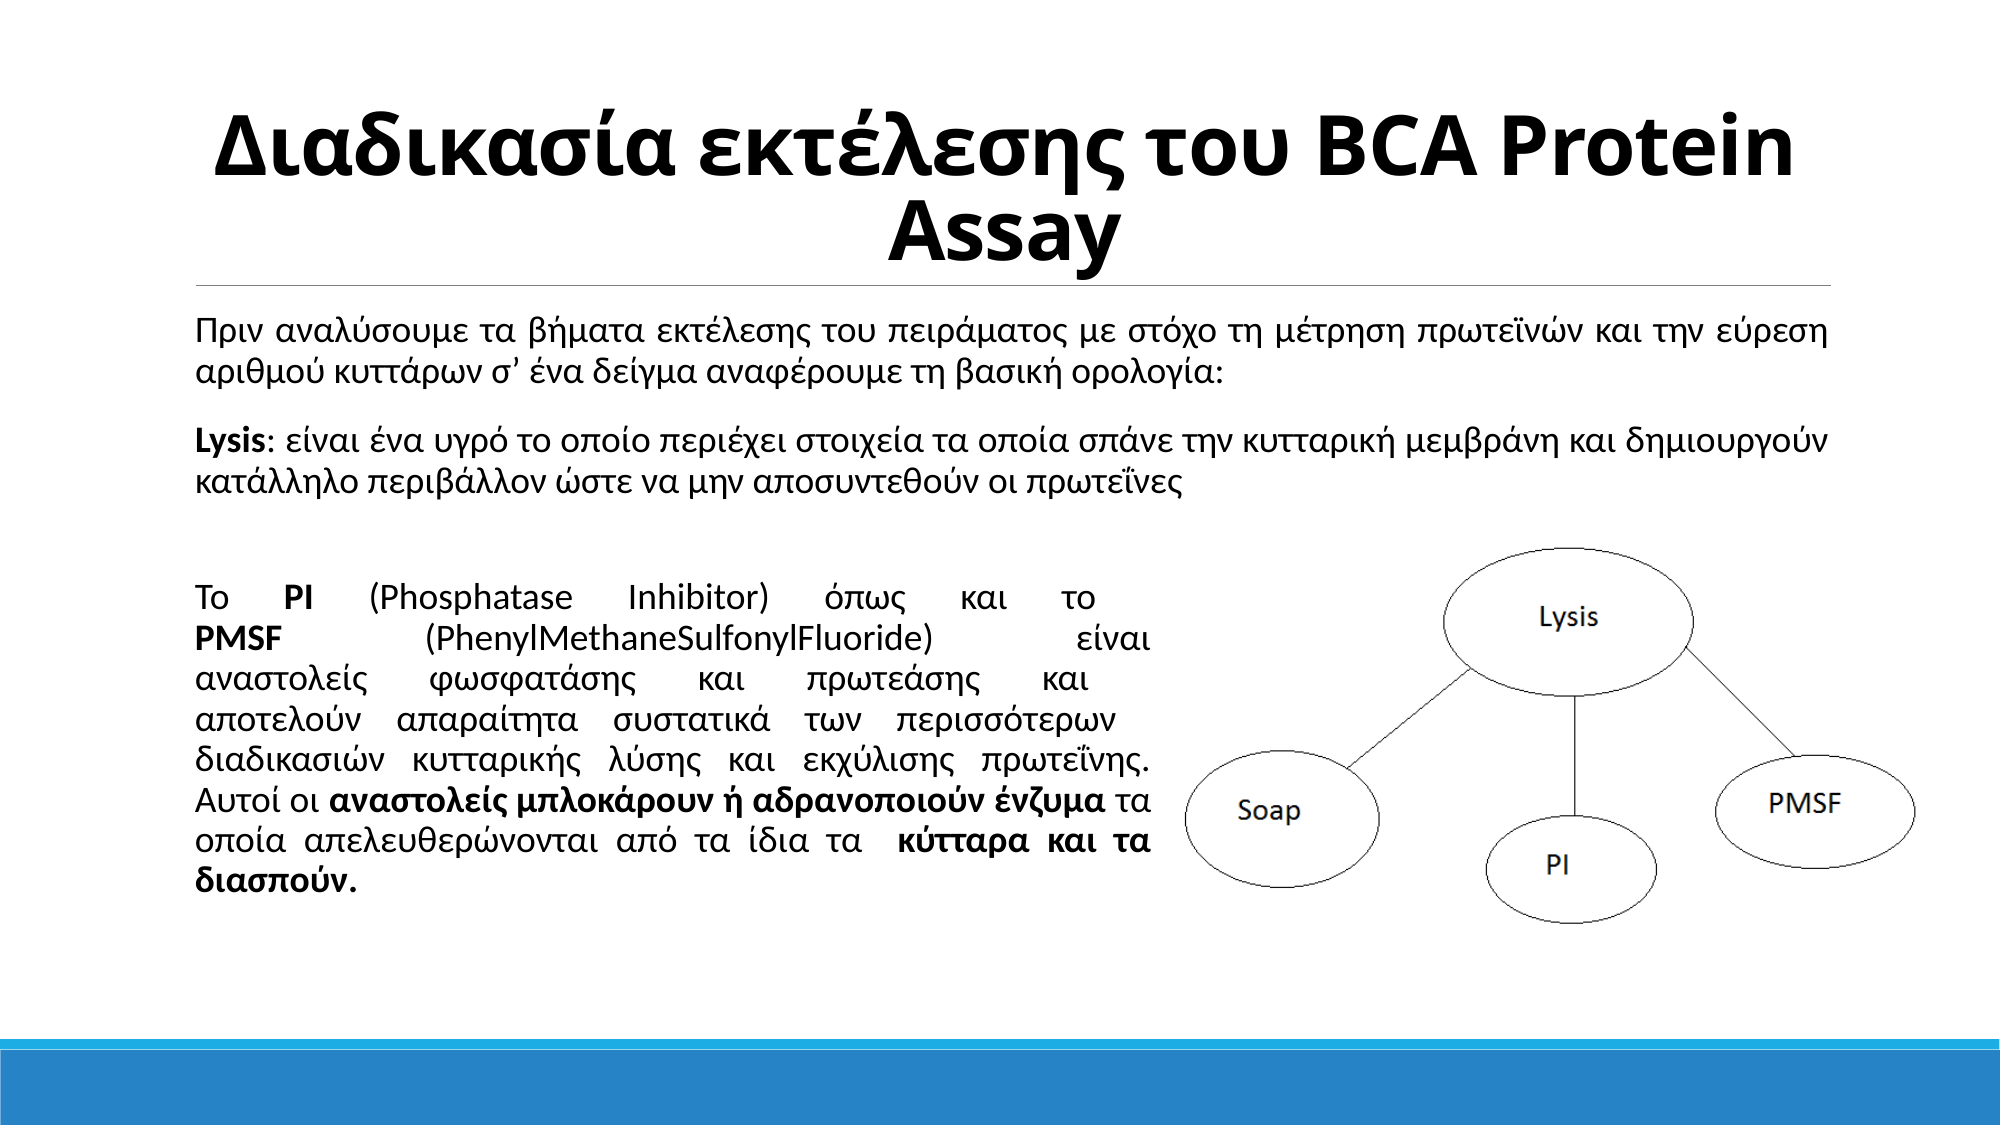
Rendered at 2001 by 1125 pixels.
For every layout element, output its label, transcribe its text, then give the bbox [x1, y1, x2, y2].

title Διαδικασία εκτέλεσης του BCA Protein Assay [180, 47, 1830, 285]
list Πριν αναλύσουμε τα βήματα εκτέλεσης του πειράματος με στόχο τη μέτρηση πρωτεϊνών και την εύρεση αριθμού κυττάρων σ’ ένα δείγμα αναφέρουμε τη βασική ορολογία: Lysis: είναι ένα υγρό το οποίο περιέχει στοιχεία τα οποία σπάνε την κυτταρική μεμβράνη και δημιουργούν κατάλληλο περιβάλλον ώστε να μην αποσυντεθούν οι πρωτεΐνες [180, 302, 1830, 532]
picture [1165, 530, 1968, 944]
text_box Το PI (Phosphatase Inhibitor) όπως και το PMSF (PhenylMethaneSulfonylFluoride) είναι αναστολείς φωσφατάσης και πρωτεάσης και αποτελούν απαραίτητα συστατικά των περισσότερων διαδικασιών κυτταρικής λύσης και εκχύλισης πρωτεΐνης. Αυτοί οι αναστολείς μπλοκάρουν ή αδρανοποιούν ένζυμα τα οποία απελευθερώνονται από τα ίδια τα κύτταρα και τα διασπούν. [179, 570, 1162, 909]
